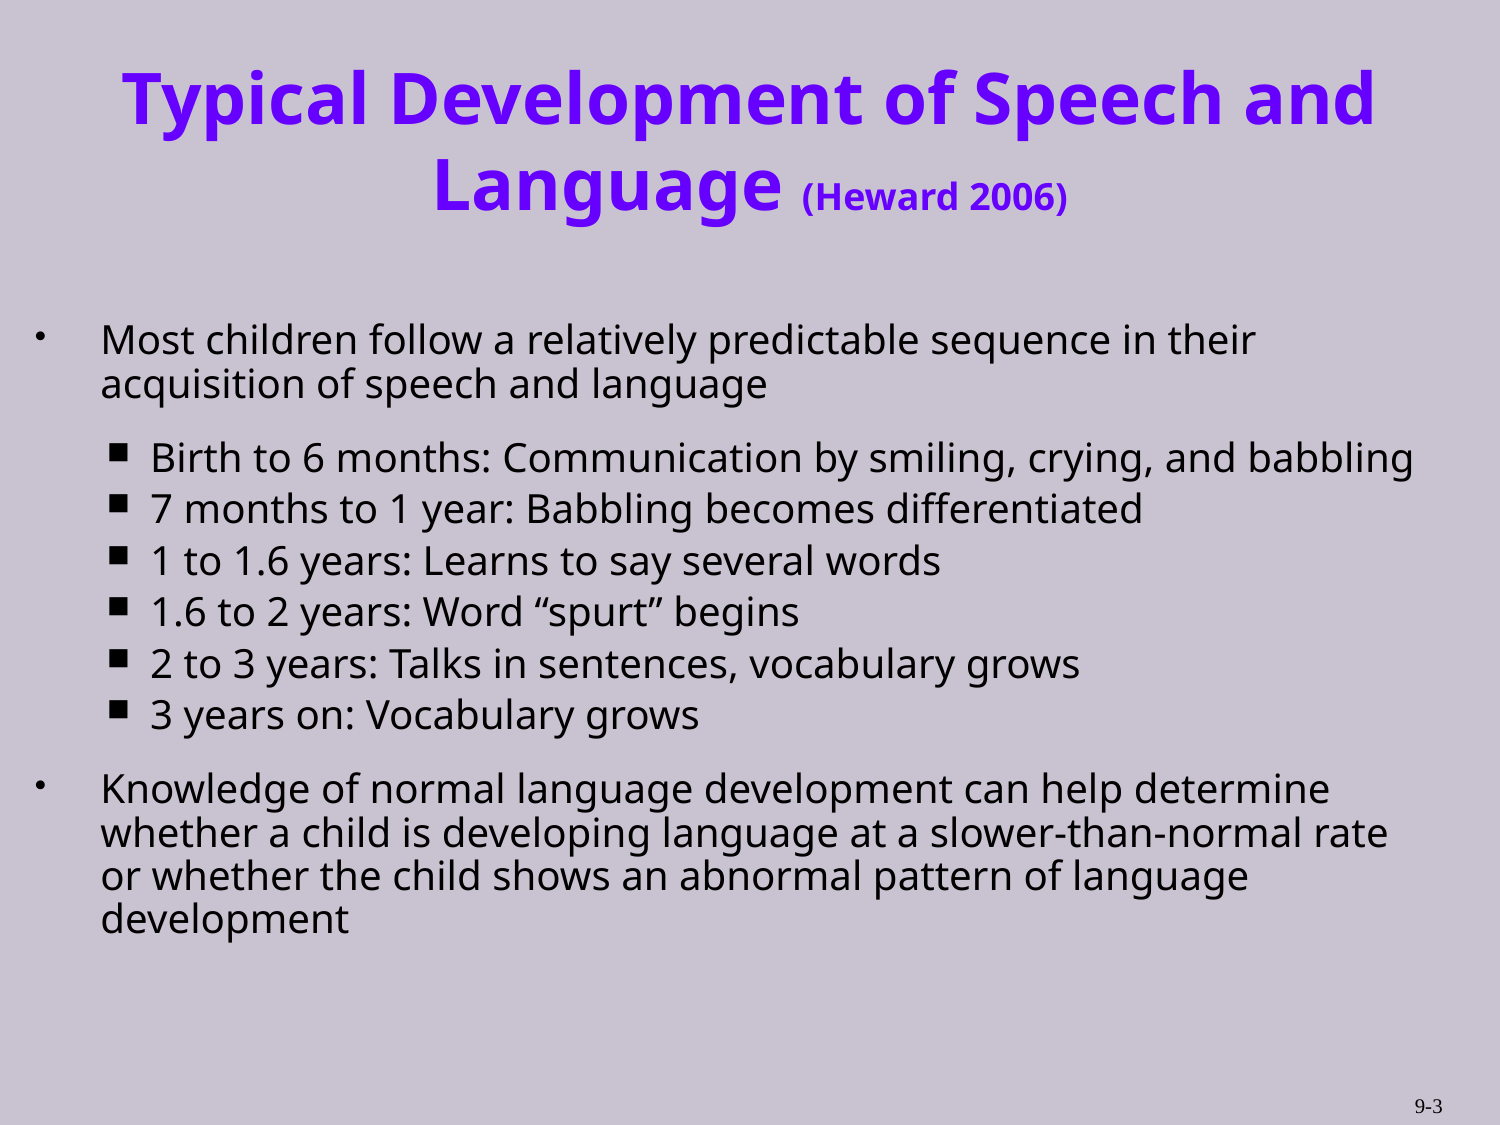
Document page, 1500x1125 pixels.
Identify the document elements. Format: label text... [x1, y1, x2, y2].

text_box 9-3 [1400, 1084, 1458, 1125]
list Most children follow a relatively predictable sequence in their acquisition of speech and language Birth to 6 months: Communication by smiling, crying, and babbling 7 months to 1 year: Babbling becomes differentiated 1 to 1.6 years: Learns to say several words 1.6 to 2 years: Word “spurt” begins 2 to 3 years: Talks in sentences, vocabulary grows 3 years on: Vocabulary grows Knowledge of normal language development can help determine whether a child is developing language at a slower-than-normal rate or whether the child shows an abnormal pattern of language development [0, 312, 1450, 988]
title Typical Development of Speech and Language (Heward 2006) [75, 45, 1425, 233]
